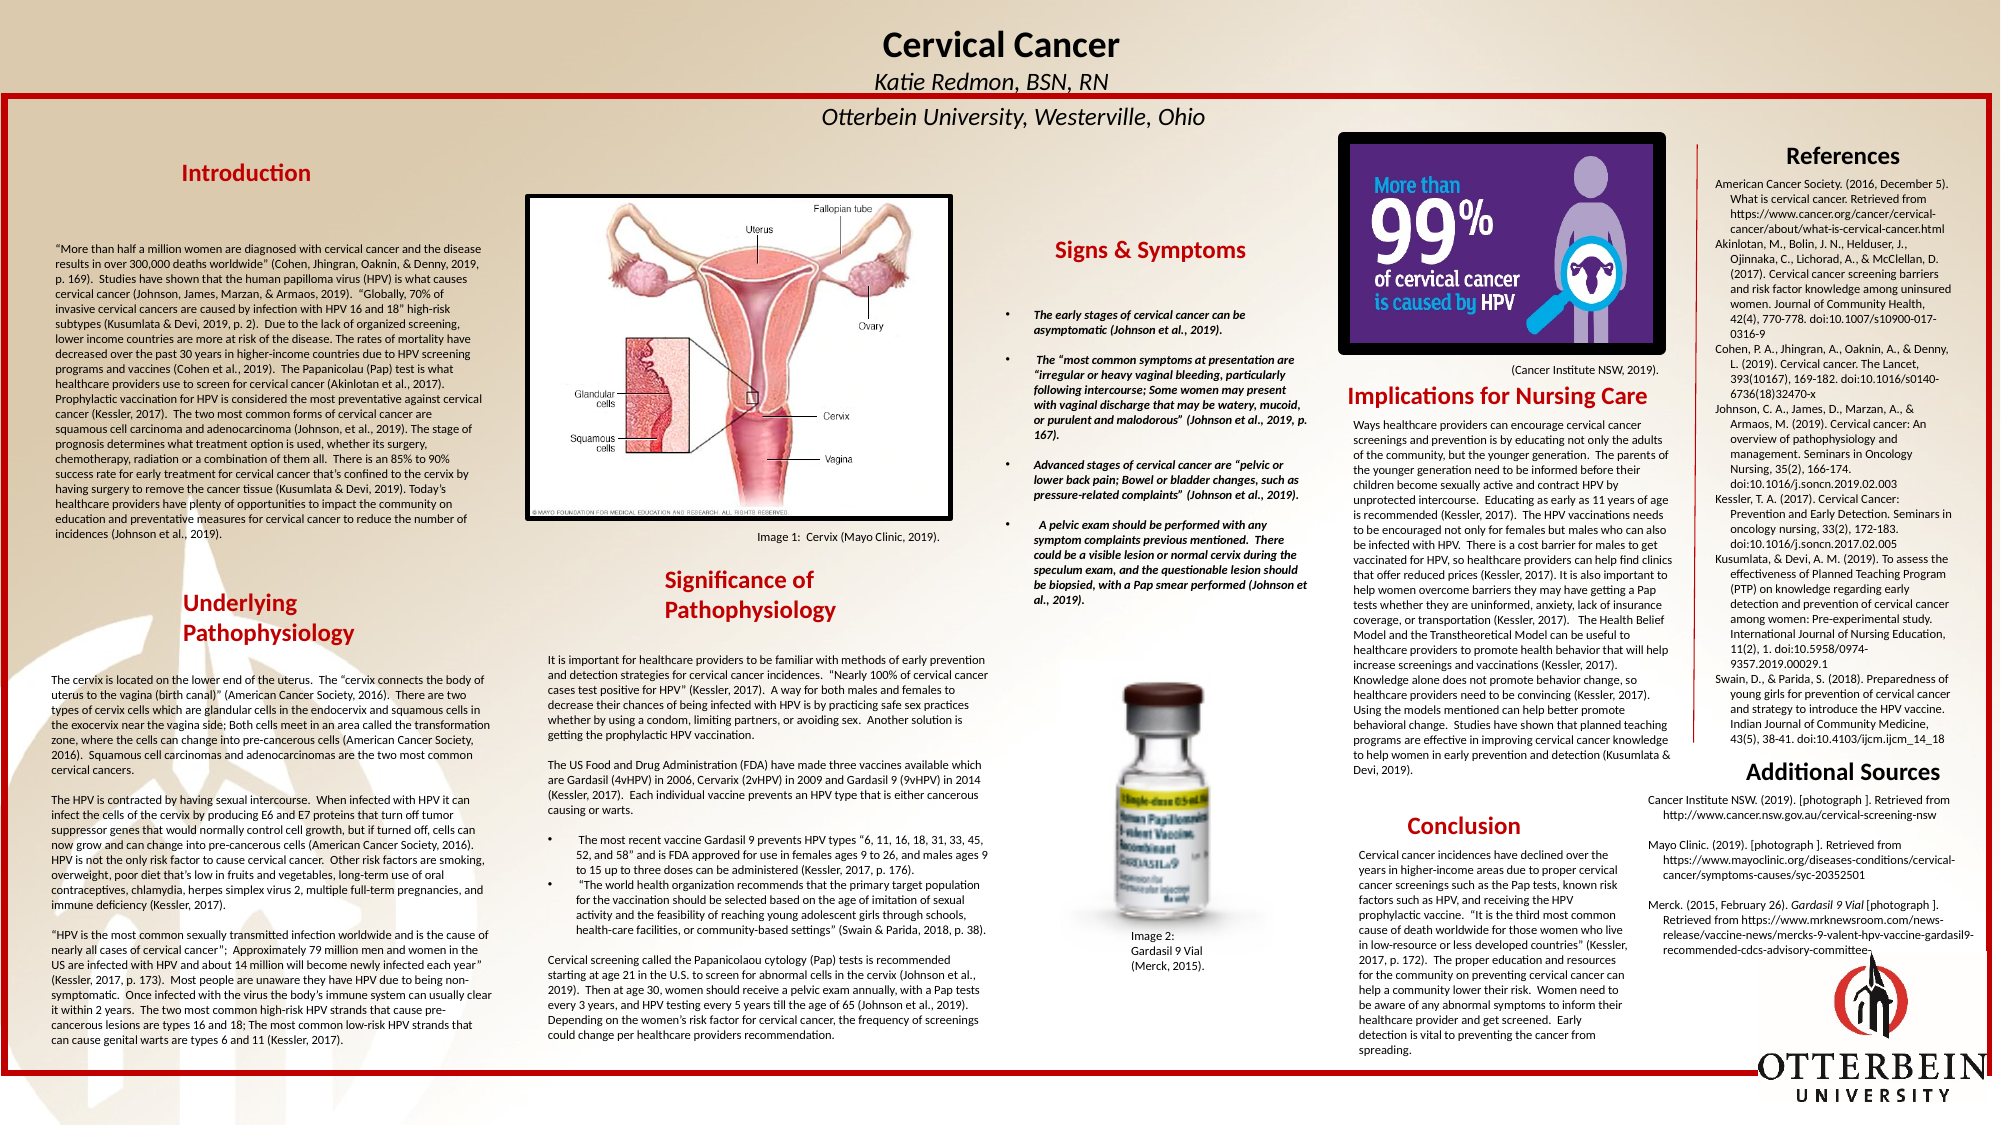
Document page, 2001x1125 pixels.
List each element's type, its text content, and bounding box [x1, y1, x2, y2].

text_box Katie Redmon, BSN, RN [0, 58, 1992, 104]
picture [1350, 144, 1654, 343]
text_box American Cancer Society. (2016, December 5). What is cervical cancer. Retrieved from https://www.cancer.org/cancer/cervical-cancer/about/what-is-cervical-cancer.html Akinlotan, M., Bolin, J. N., Helduser, J., Ojinnaka, C., Lichorad, A., & McClellan, D. (2017). Cervical cancer screening barriers and risk factor knowledge among uninsured women. Journal of Community Health, 42(4), 770-778. doi:10.1007/s10900-017-0316-9 Cohen, P. A., Jhingran, A., Oaknin, A., & Denny, L. (2019). Cervical cancer. The Lancet, 393(10167), 169-182. doi:10.1016/s0140-6736(18)32470-x Johnson, C. A., James, D., Marzan, A., & Armaos, M. (2019). Cervical cancer: An overview of pathophysiology and management. Seminars in Oncology Nursing, 35(2), 166-174. doi:10.1016/j.soncn.2019.02.003 Kessler, T. A. (2017). Cervical Cancer: Prevention and Early Detection. Seminars in oncology nursing, 33(2), 172-183. doi:10.1016/j.soncn.2017.02.005 Kusumlata, & Devi, A. M. (2019). To assess the effectiveness of Planned Teaching Program (PTP) on knowledge regarding early detection and prevention of cervical cancer among women: Pre-experimental study. International Journal of Nursing Education, 11(2), 1. doi:10.5958/0974-9357.2019.00029.1 Swain, D., & Parida, S. (2018). Preparedness of young girls for prevention of cervical cancer and strategy to introduce the HPV vaccine. Indian Journal of Community Medicine, 43(5), 38-41. doi:10.4103/ijcm.ijcm_14_18 [1700, 168, 1970, 754]
text_box Significance of Pathophysiology [650, 556, 871, 632]
text_box Image 2: Gardasil 9 Vial (Merck, 2015). [1116, 961, 1224, 981]
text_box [1693, 144, 1698, 743]
text_box Signs & Symptoms [953, 226, 1338, 272]
picture [0, 0, 2001, 1125]
text_box Ways healthcare providers can encourage cervical cancer screenings and prevention is by educating not only the adults of the community, but the younger generation. The parents of the younger generation need to be informed before their children become sexually active and contract HPV by unprotected intercourse. Educating as early as 11 years of age is recommended (Kessler, 2017). The HPV vaccinations needs to be encouraged not only for females but males who can also be infected with HPV. There is a cost barrier for males to get vaccinated for HPV, so healthcare providers can help find clinics that offer reduced prices (Kessler, 2017). It is also important to help women overcome barriers they may have getting a Pap tests whether they are uninformed, anxiety, lack of insurance coverage, or transportation (Kessler, 2017). The Health Belief Model and the Transtheoretical Model can be useful to healthcare providers to promote health behavior that will help increase screenings and vaccinations (Kessler, 2017). Knowledge alone does not promote behavior change, so healthcare providers need to be convincing (Kessler, 2017). Using the models mentioned can help better promote behavioral change. Studies have shown that planned teaching programs are effective in improving cervical cancer knowledge to help women in early prevention and detection (Kusumlata & Devi, 2019). [1338, 410, 1689, 785]
text_box [3, 95, 1990, 1074]
text_box (Cancer Institute NSW, 2019). [1496, 354, 1684, 385]
text_box It is important for healthcare providers to be familiar with methods of early prevention and detection strategies for cervical cancer incidences. “Nearly 100% of cervical cancer cases test positive for HPV” (Kessler, 2017). A way for both males and females to decrease their chances of being infected with HPV is by practicing safe sex practices whether by using a condom, limiting partners, or avoiding sex. Another solution is getting the prophylactic HPV vaccination. The US Food and Drug Administration (FDA) have made three vaccines available which are Gardasil (4vHPV) in 2006, Cervarix (2vHPV) in 2009 and Gardasil 9 (9vHPV) in 2014 (Kessler, 2017). Each individual vaccine prevents an HPV type that is either cancerous causing or warts. The most recent vaccine Gardasil 9 prevents HPV types “6, 11, 16, 18, 31, 33, 45, 52, and 58” and is FDA approved for use in females ages 9 to 26, and males ages 9 to 15 up to three doses can be administered (Kessler, 2017, p. 176). “The world health organization recommends that the primary target population for the vaccination should be selected based on the age of imitation of sexual activity and the feasibility of reaching young adolescent girls through schools, health-care facilities, or community-based settings” (Swain & Parida, 2018, p. 38). Cervical screening called the Papanicolaou cytology (Pap) tests is recommended starting at age 21 in the U.S. to screen for abnormal cells in the cervix (Johnson et al., 2019). Then at age 30, women should receive a pelvic exam annually, with a Pap tests every 3 years, and HPV testing every 5 years till the age of 65 (Johnson et al., 2019). Depending on the women’s risk factor for cervical cancer, the frequency of screenings could change per healthcare providers recommendation. [533, 644, 1005, 1050]
text_box Cancer Institute NSW. (2019). [photograph ]. Retrieved from http://www.cancer.nsw.gov.au/cervical-screening-nsw Mayo Clinic. (2019). [photograph ]. Retrieved from https://www.mayoclinic.org/diseases-conditions/cervical-cancer/symptoms-causes/syc-20352501 Merck. (2015, February 26). Gardasil 9 Vial [photograph ]. Retrieved from https://www.mrknewsroom.com/news-release/vaccine-news/mercks-9-valent-hpv-vaccine-gardasil9-recommended-cdcs-advisory-committee- [1633, 784, 1997, 965]
text_box “More than half a million women are diagnosed with cervical cancer and the disease results in over 300,000 deaths worldwide” (Cohen, Jhingran, Oaknin, & Denny, 2019, p. 169). Studies have shown that the human papilloma virus (HPV) is what causes cervical cancer (Johnson, James, Marzan, & Armaos, 2019). “Globally, 70% of invasive cervical cancers are caused by infection with HPV 16 and 18” high-risk subtypes (Kusumlata & Devi, 2019, p. 2). Due to the lack of organized screening, lower income countries are more at risk of the disease. The rates of mortality have decreased over the past 30 years in higher-income countries due to HPV screening programs and vaccines (Cohen et al., 2019). The Papanicolau (Pap) test is what healthcare providers use to screen for cervical cancer (Akinlotan et al., 2017). Prophylactic vaccination for HPV is considered the most preventative against cervical cancer (Kessler, 2017). The two most common forms of cervical cancer are squamous cell carcinoma and adenocarcinoma (Johnson, et al., 2019). The stage of prognosis determines what treatment option is used, whether its surgery, chemotherapy, radiation or a combination of them all. There is an 85% to 90% success rate for early treatment for cervical cancer that’s confined to the cervix by having surgery to remove the cancer tissue (Kusumlata & Devi, 2019). Today’s healthcare providers have plenty of opportunities to impact the community on education and preventative measures for cervical cancer to reduce the number of incidences (Johnson et al., 2019). [40, 233, 498, 549]
text_box Cervical cancer incidences have declined over the years in higher-income areas due to proper cervical cancer screenings such as the Pap tests, known risk factors such as HPV, and receiving the HPV prophylactic vaccine. “It is the third most common cause of death worldwide for those women who live in low-resource or less developed countries” (Kessler, 2017, p. 172). The proper education and resources for the community on preventing cervical cancer can help a community lower their risk. Women need to be aware of any abnormal symptoms to inform their healthcare provider and get screened. Early detection is vital to preventing the cancer from spreading. [1344, 839, 1643, 1064]
text_box Conclusion [1392, 789, 1548, 839]
text_box Introduction [0, 149, 507, 194]
text_box Implications for Nursing Care [1332, 372, 1668, 417]
picture [529, 198, 949, 517]
text_box Underlying Pathophysiology [168, 579, 375, 654]
text_box The early stages of cervical cancer can be asymptomatic (Johnson et al., 2019). The “most common symptoms at presentation are “irregular or heavy vaginal bleeding, particularly following intercourse; Some women may present with vaginal discharge that may be watery, mucoid, or purulent and malodorous” (Johnson et al., 2019, p. 167). Advanced stages of cervical cancer are “pelvic or lower back pain; Bowel or bladder changes, such as pressure-related complaints” (Johnson et al., 2019). A pelvic exam should be performed with any symptom complaints previous mentioned. There could be a visible lesion or normal cervix during the speculum exam, and the questionable lesion should be biopsied, with a Pap smear performed (Johnson et al., 2019). [990, 299, 1326, 614]
text_box Image 1: Cervix (Mayo Clinic, 2019). [742, 521, 992, 552]
picture [1060, 660, 1274, 961]
text_box The cervix is located on the lower end of the uterus. The “cervix connects the body of uterus to the vagina (birth canal)” (American Cancer Society, 2016). There are two types of cervix cells which are glandular cells in the endocervix and squamous cells in the exocervix near the vagina side; Both cells meet in an area called the transformation zone, where the cells can change into pre-cancerous cells (American Cancer Society, 2016). Squamous cell carcinomas and adenocarcinomas are the two most common cervical cancers. The HPV is contracted by having sexual intercourse. When infected with HPV it can infect the cells of the cervix by producing E6 and E7 proteins that turn off tumor suppressor genes that would normally control cell growth, but if turned off, cells can now grow and can change into pre-cancerous cells (American Cancer Society, 2016). HPV is not the only risk factor to cause cervical cancer. Other risk factors are smoking, overweight, poor diet that’s low in fruits and vegetables, long-term use of oral contraceptives, chlamydia, herpes simplex virus 2, multiple full-term pregnancies, and immune deficiency (Kessler, 2017). “HPV is the most common sexually transmitted infection worldwide and is the cause of nearly all cases of cervical cancer”; Approximately 79 million men and women in the US are infected with HPV and about 14 million will become newly infected each year” (Kessler, 2017, p. 173). Most people are unaware they have HPV due to being non-symptomatic. Once infected with the virus the body’s immune system can usually clear it within 2 years. The two most common high-risk HPV strands that cause pre-cancerous lesions are types 16 and 18; The most common low-risk HPV strands that can cause genital warts are types 6 and 11 (Kessler, 2017). [36, 664, 507, 1055]
text_box Cervical Cancer [1, 12, 2000, 73]
text_box Otterbein University, Westerville, Ohio [14, 92, 2000, 138]
